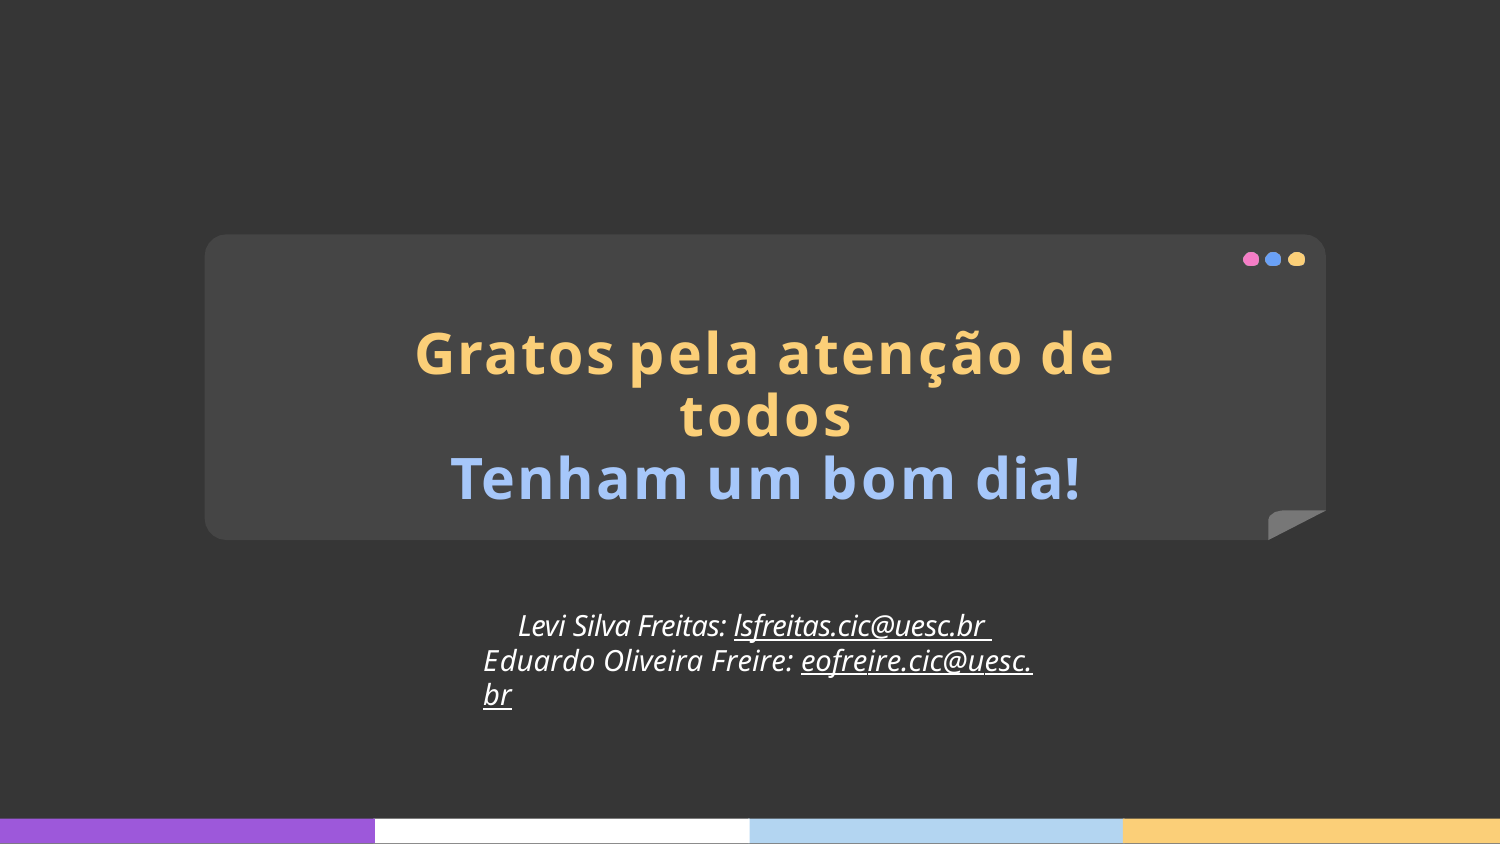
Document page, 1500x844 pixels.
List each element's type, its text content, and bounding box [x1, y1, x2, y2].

text_box Levi Silva Freitas: lsfreitas.cic@uesc.br Eduardo Oliveira Freire: eofreire.cic@uesc.br [481, 608, 1051, 716]
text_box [0, 818, 1500, 844]
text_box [204, 234, 1327, 542]
